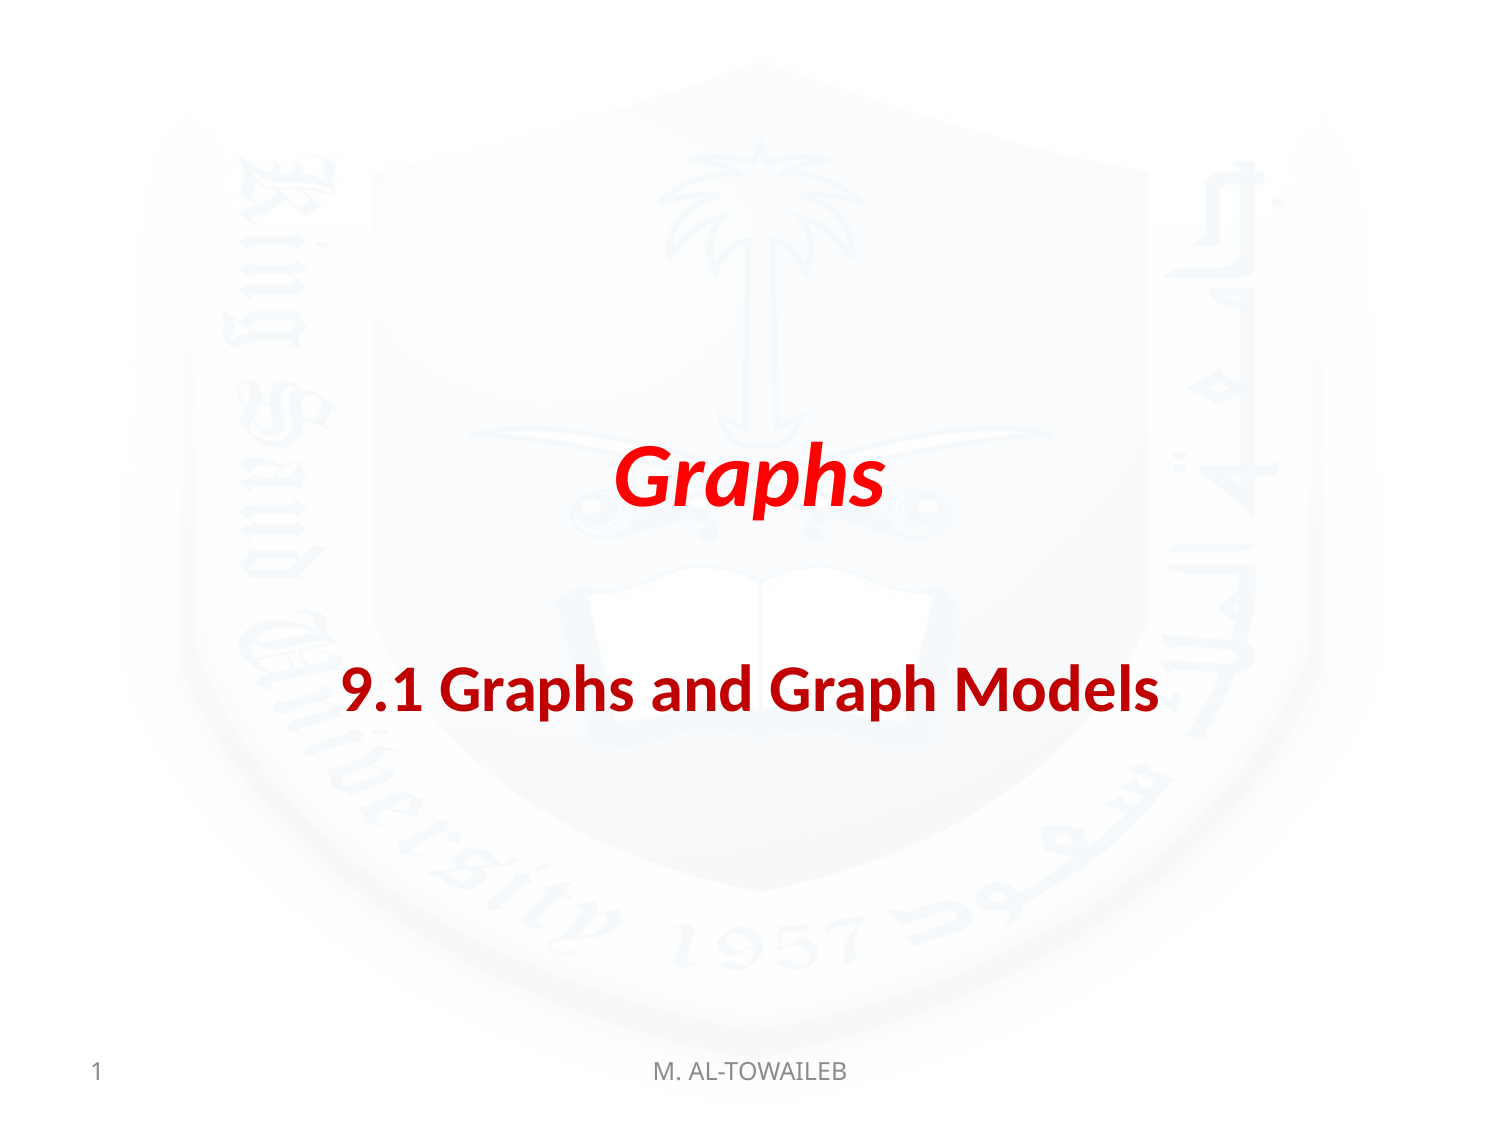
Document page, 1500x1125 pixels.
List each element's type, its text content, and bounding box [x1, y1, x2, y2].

slide_number 1 [75, 1042, 425, 1103]
footer M. AL-TOWAILEB [512, 1042, 988, 1103]
subtitle 9.1 Graphs and Graph Models [225, 637, 1275, 925]
title Graphs [112, 349, 1388, 591]
